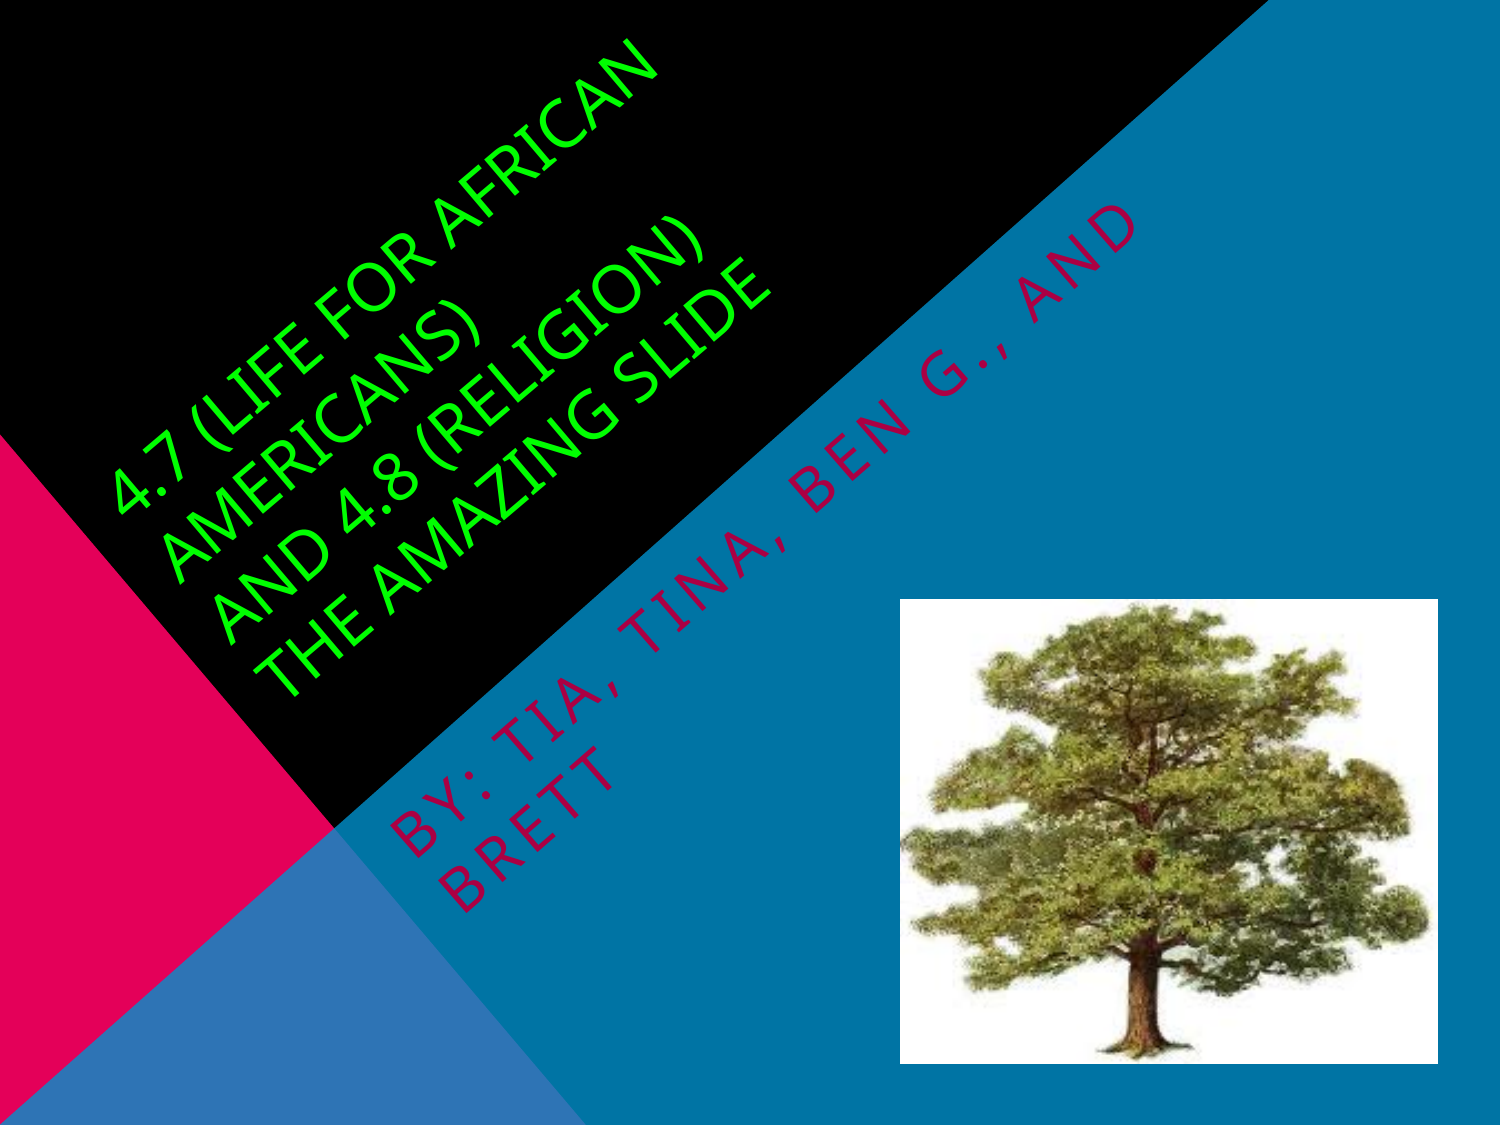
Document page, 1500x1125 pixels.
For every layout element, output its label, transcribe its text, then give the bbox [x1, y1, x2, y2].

title 4.7 (LIFE FOR AFRICAN AMERICANS) and 4.8 (religion) the AMAZING SLIDE SHOW [74, 0, 989, 729]
picture [901, 600, 1437, 1063]
subtitle By: Tia, Tina, Ben g., and Brett [362, 125, 1271, 944]
